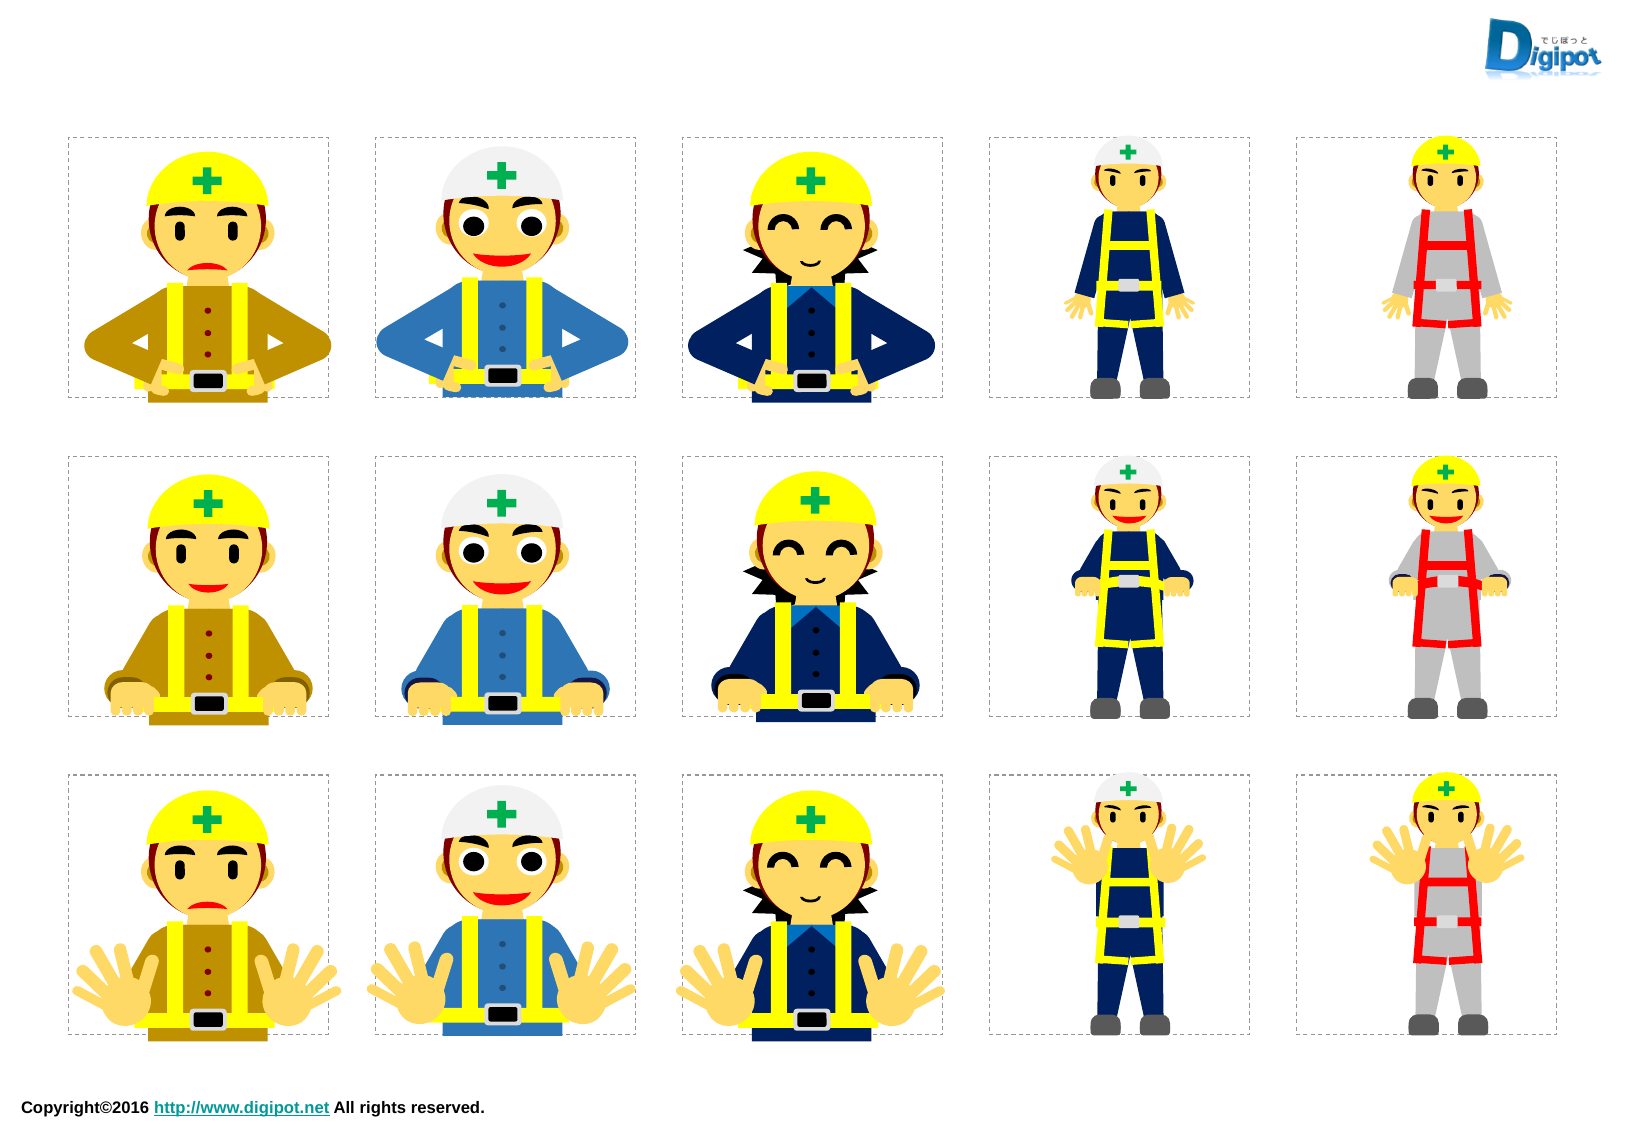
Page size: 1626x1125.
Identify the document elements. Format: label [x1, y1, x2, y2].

text_box [90, 151, 326, 403]
text_box [73, 790, 341, 1042]
text_box [1051, 771, 1206, 1036]
text_box [382, 146, 623, 398]
text_box [1381, 135, 1513, 400]
text_box [1063, 135, 1196, 400]
text_box [401, 473, 611, 726]
text_box [1070, 455, 1194, 720]
text_box [710, 471, 920, 723]
text_box [694, 151, 930, 403]
picture [1485, 18, 1602, 82]
text_box [1388, 455, 1512, 720]
text_box [676, 790, 944, 1042]
text_box [103, 474, 313, 726]
text_box [367, 784, 635, 1037]
text_box [1370, 771, 1524, 1036]
